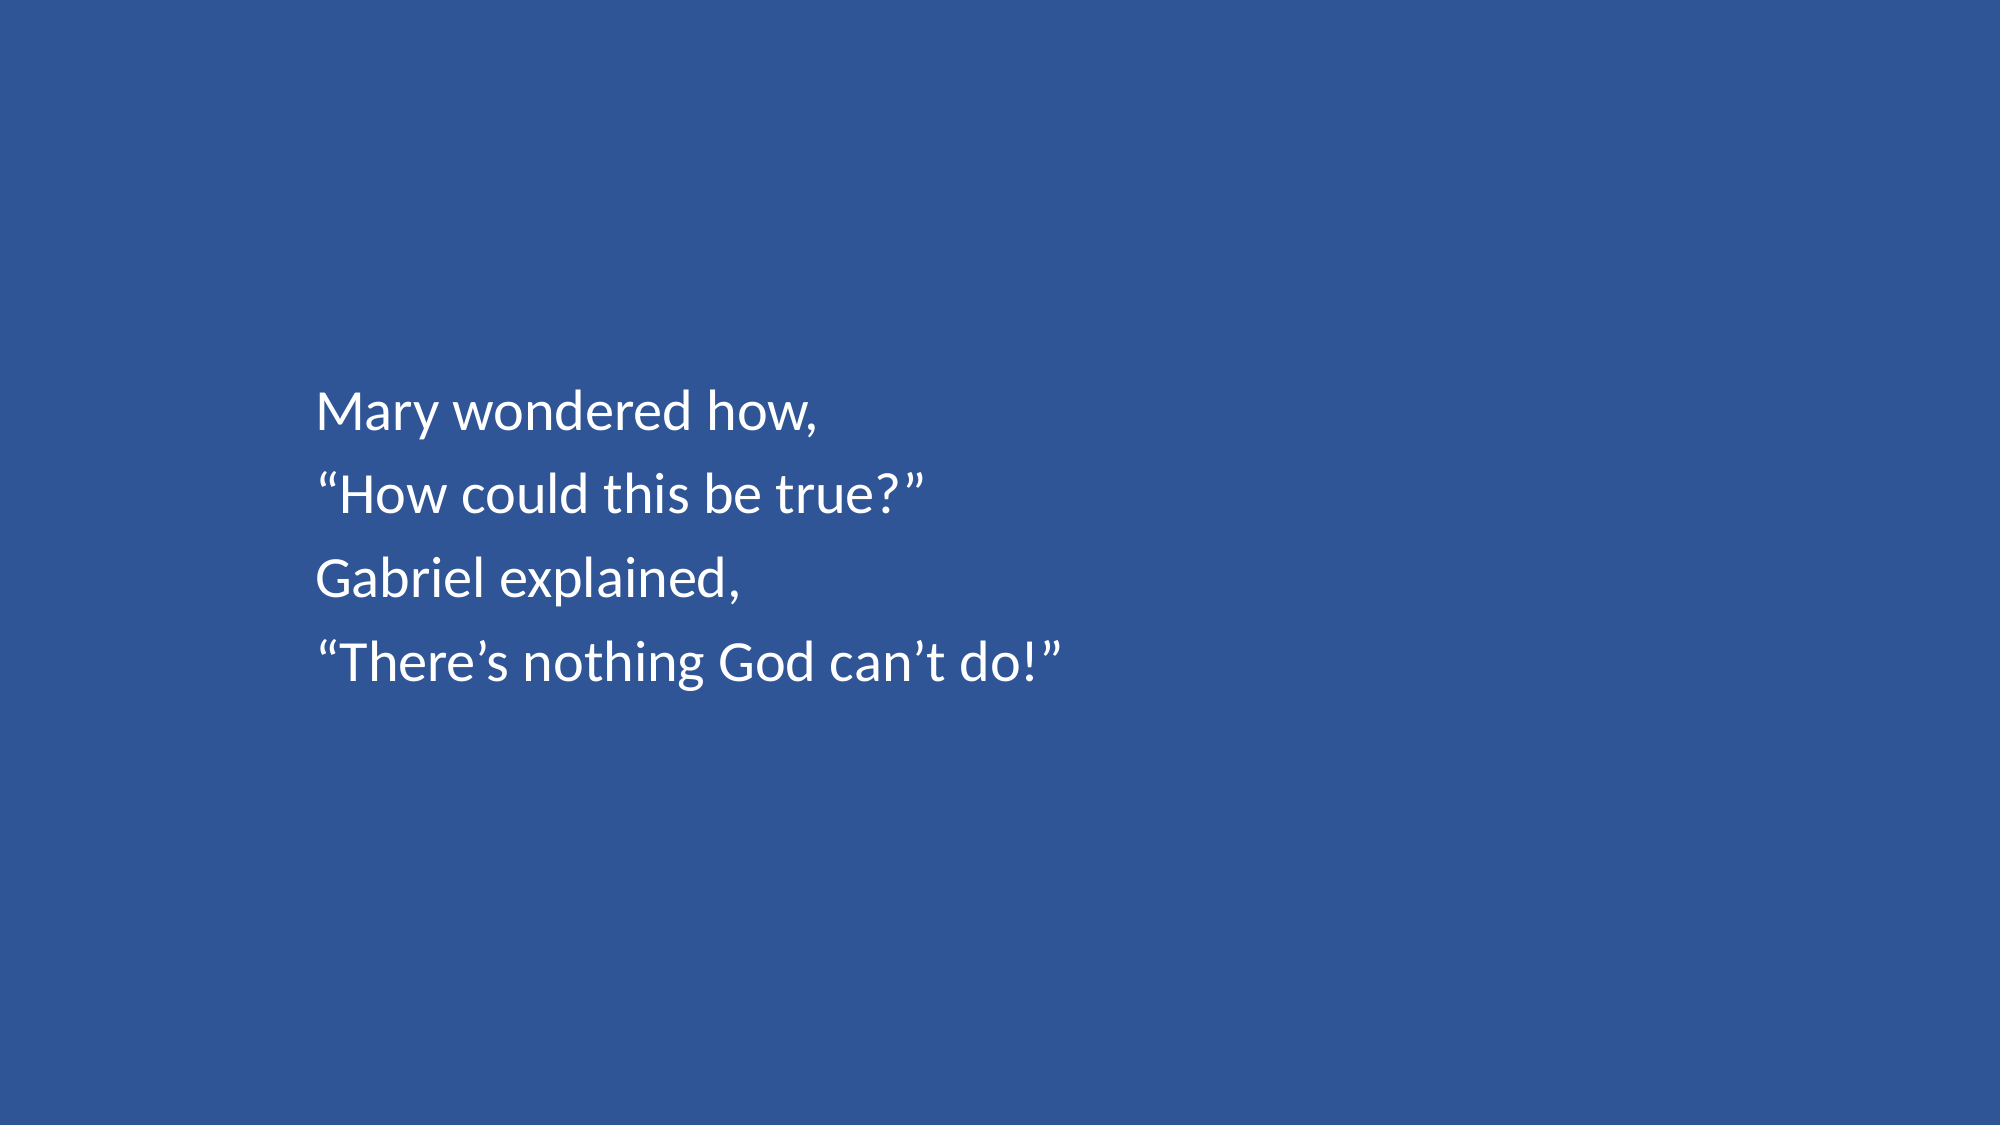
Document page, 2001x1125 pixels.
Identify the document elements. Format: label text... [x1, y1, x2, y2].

list Mary wondered how, “How could this be true?” Gabriel explained, “There’s nothing God can’t do!” [300, 372, 1700, 753]
